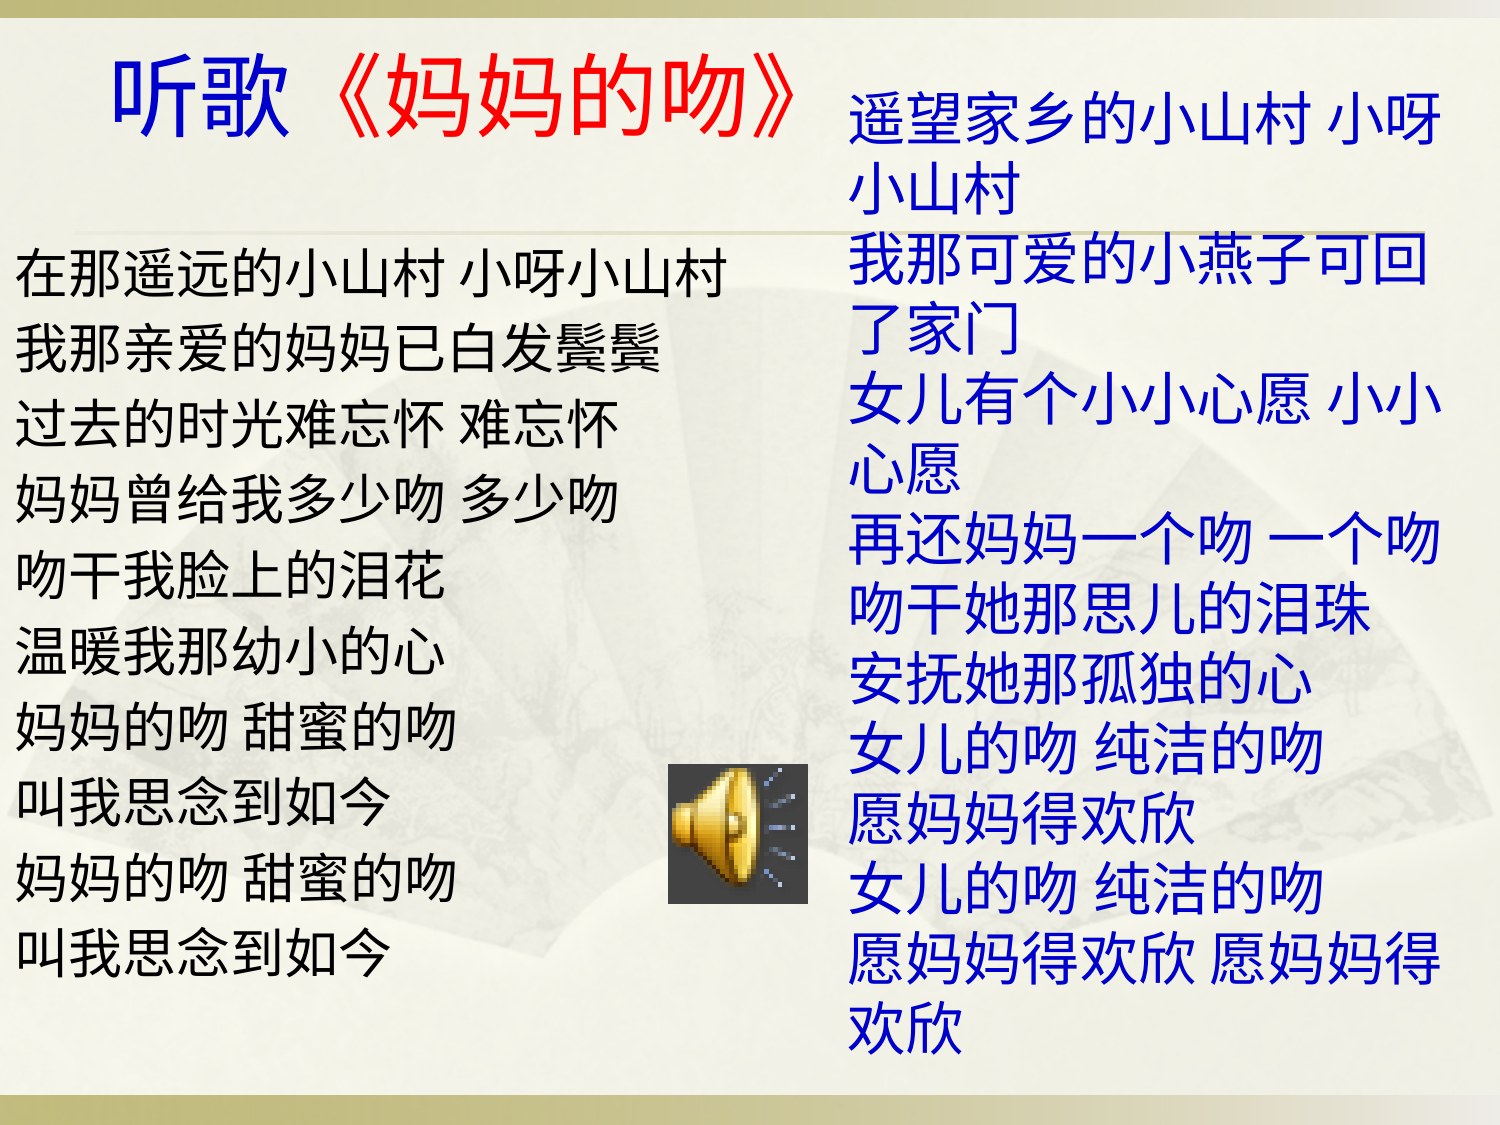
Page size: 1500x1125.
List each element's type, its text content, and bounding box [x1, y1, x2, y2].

list 在那遥远的小山村 小呀小山村 我那亲爱的妈妈已白发鬓鬓 过去的时光难忘怀 难忘怀 妈妈曾给我多少吻 多少吻 吻干我脸上的泪花 温暖我那幼小的心 妈妈的吻 甜蜜的吻 叫我思念到如今 妈妈的吻 甜蜜的吻 叫我思念到如今 [0, 231, 832, 1001]
text_box 遥望家乡的小山村 小呀小山村 我那可爱的小燕子可回了家门 女儿有个小小心愿 小小心愿 再还妈妈一个吻 一个吻 吻干她那思儿的泪珠 安抚她那孤独的心 女儿的吻 纯洁的吻 愿妈妈得欢欣 女儿的吻 纯洁的吻 愿妈妈得欢欣 愿妈妈得欢欣 [832, 74, 1500, 1115]
picture [666, 762, 810, 906]
title 听歌《妈妈的吻》 [0, 0, 951, 188]
